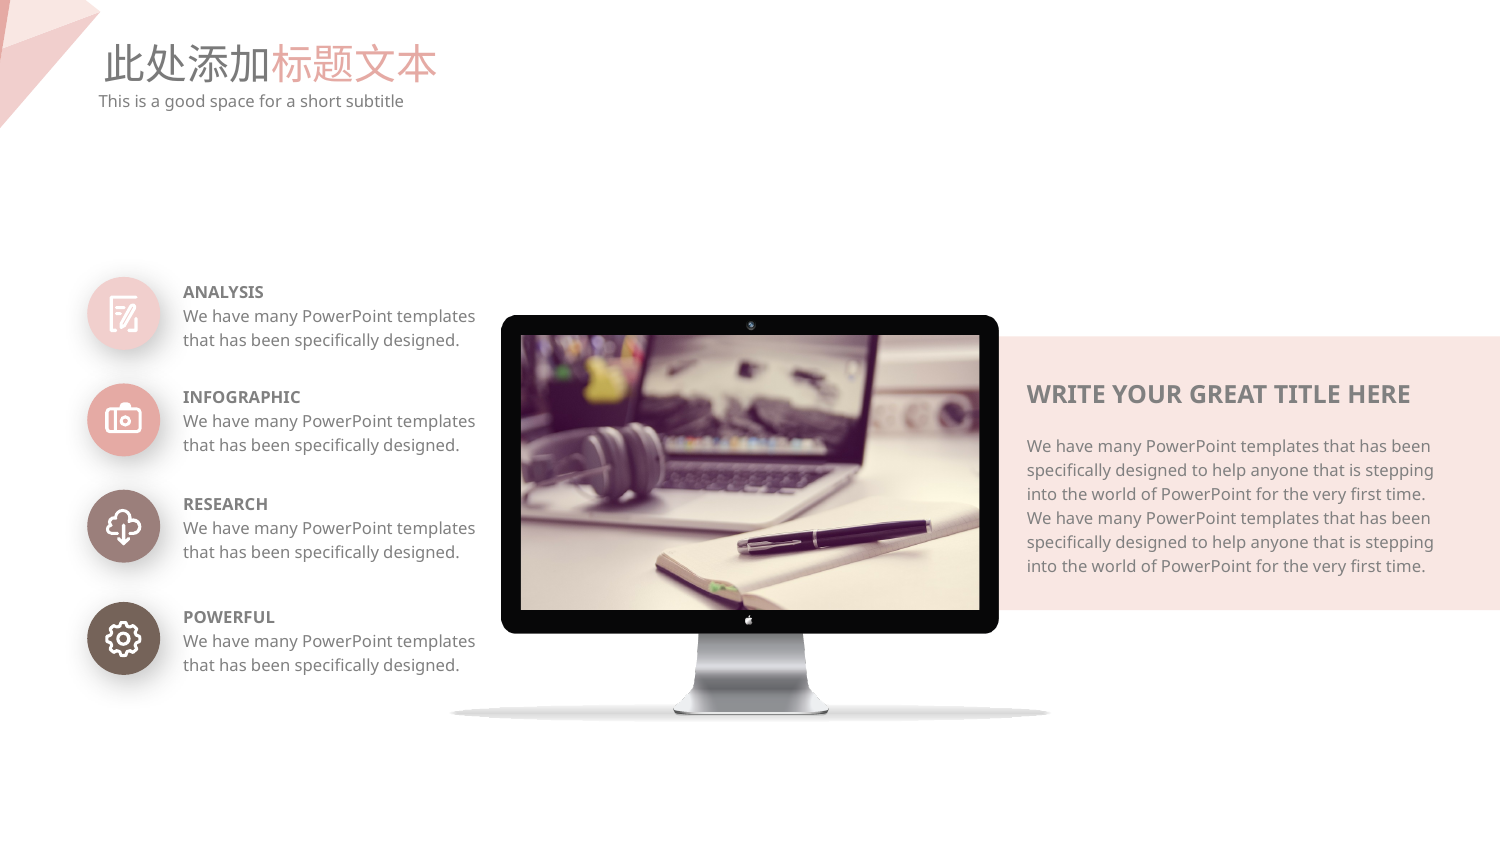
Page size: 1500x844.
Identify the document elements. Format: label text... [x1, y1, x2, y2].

text_box POWERFUL We have many PowerPoint templates that has been specifically designed. [183, 602, 443, 675]
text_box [0, 0, 101, 131]
text_box [85, 274, 163, 352]
text_box 此处添加标题文本 [104, 30, 454, 95]
text_box RESEARCH We have many PowerPoint templates that has been specifically designed. [183, 489, 443, 562]
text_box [105, 508, 142, 546]
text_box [448, 315, 1052, 722]
text_box [85, 599, 163, 677]
text_box [1055, 336, 1500, 611]
text_box [85, 381, 163, 459]
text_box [105, 620, 142, 658]
text_box This is a good space for a short subtitle [104, 83, 420, 119]
text_box INFOGRAPHIC We have many PowerPoint templates that has been specifically designed. [183, 382, 443, 455]
text_box WRITE YOUR GREAT TITLE HERE We have many PowerPoint templates that has been specifically designed to help anyone that is stepping into the world of PowerPoint for the very first time. We have many PowerPoint templates that has been specifically designed to help anyone that is stepping into the world of PowerPoint for the very first time. [1055, 372, 1447, 576]
text_box [85, 487, 163, 565]
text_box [104, 402, 142, 434]
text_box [109, 295, 138, 333]
text_box ANALYSIS We have many PowerPoint templates that has been specifically designed. [183, 278, 479, 351]
